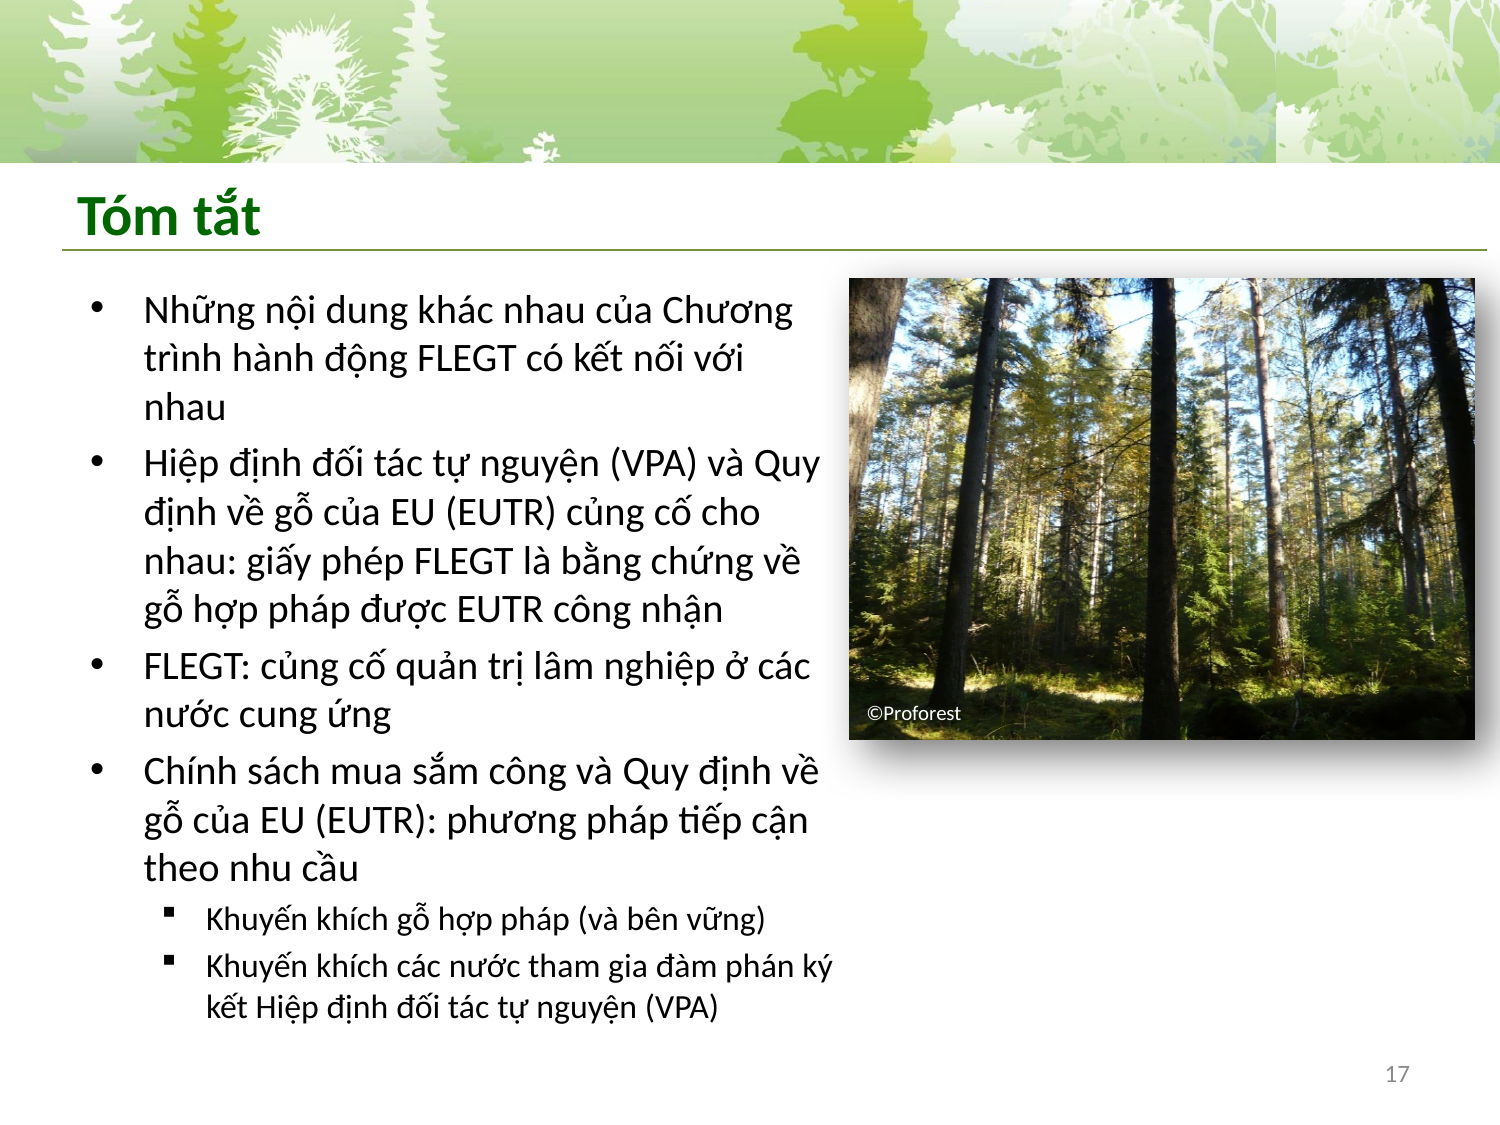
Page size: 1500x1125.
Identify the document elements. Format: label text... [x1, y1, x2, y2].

list Những nội dung khác nhau của Chương trình hành động FLEGT có kết nối với nhau Hiệp định đối tác tự nguyện (VPA) và Quy định về gỗ của EU (EUTR) củng cố cho nhau: giấy phép FLEGT là bằng chứng về gỗ hợp pháp được EUTR công nhận FLEGT: củng cố quản trị lâm nghiệp ở các nước cung ứng Chính sách mua sắm công và Quy định về gỗ của EU (EUTR): phương pháp tiếp cận theo nhu cầu Khuyến khích gỗ hợp pháp (và bên vững) Khuyến khích các nước tham gia đàm phán ký kết Hiệp định đối tác tự nguyện (VPA) [75, 275, 850, 1038]
slide_number 17 [1074, 1042, 1425, 1103]
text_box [849, 277, 1476, 740]
picture [0, 0, 1500, 163]
title Tóm tắt [62, 174, 1350, 250]
